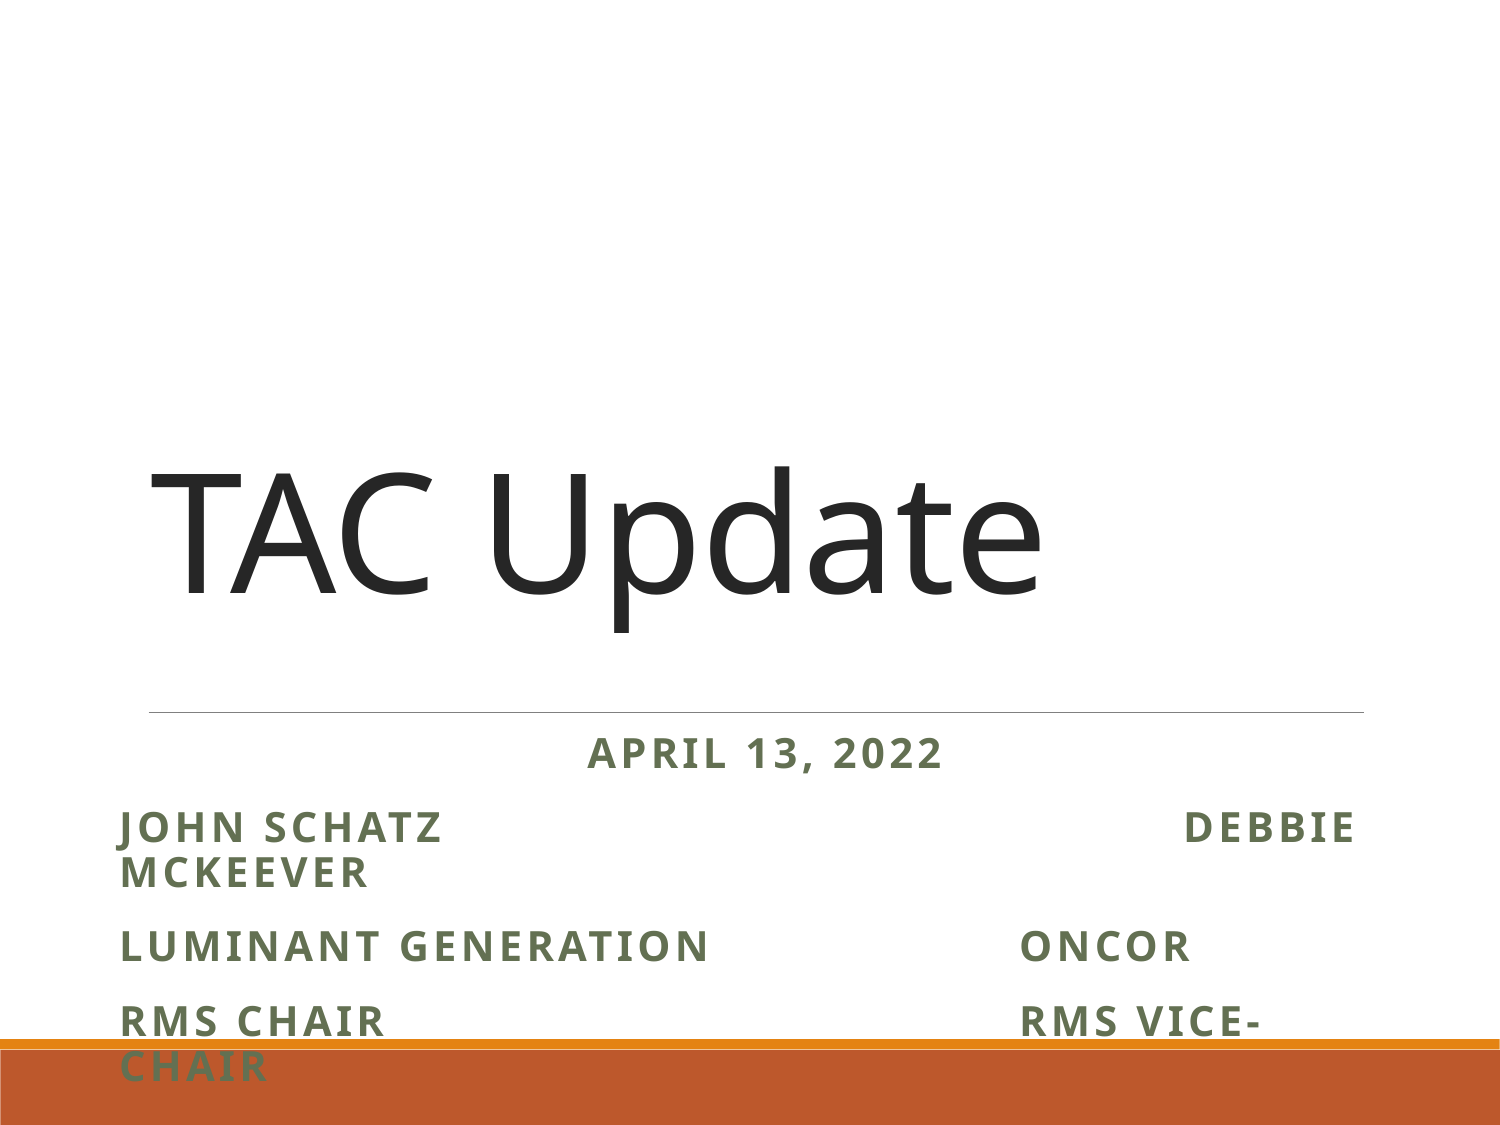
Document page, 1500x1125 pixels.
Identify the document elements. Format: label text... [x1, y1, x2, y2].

title TAC Update [135, 50, 1373, 635]
subtitle April 13, 2022 John Schatz Debbie McKeever LUMINANT GENERATION ONCOR rms chair RMS VICE-CHAIR [104, 725, 1425, 1000]
